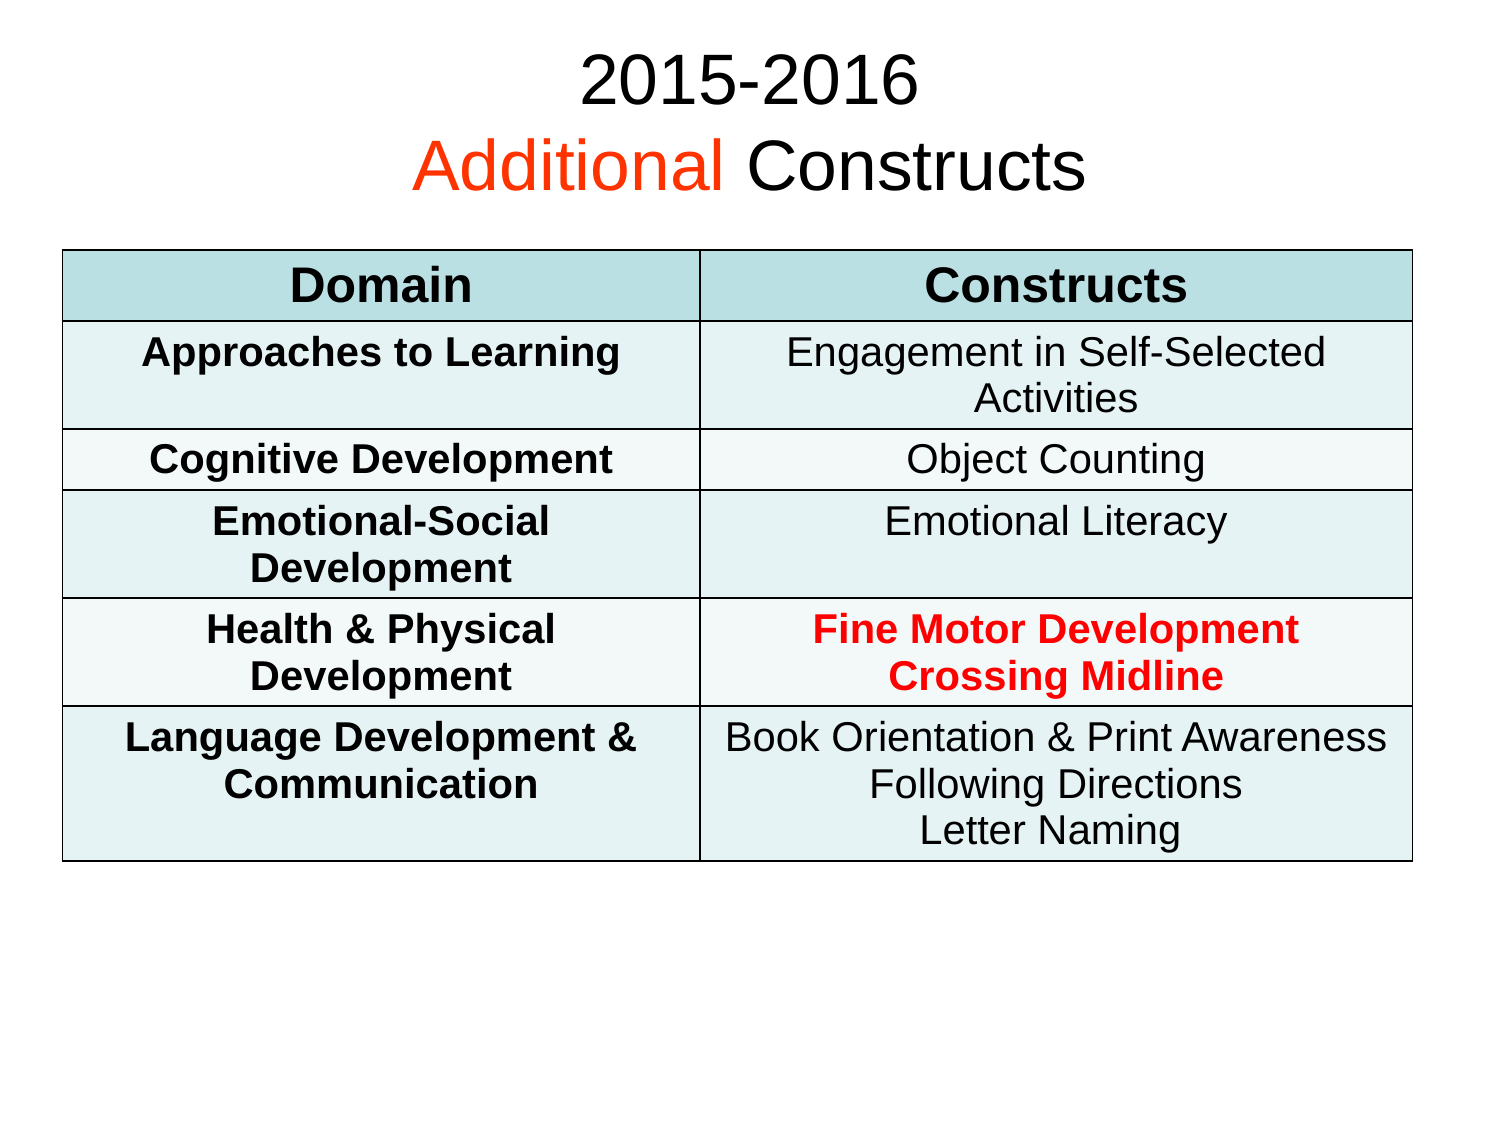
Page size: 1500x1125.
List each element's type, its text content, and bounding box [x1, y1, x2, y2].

table_cell Fine Motor Development Crossing Midline [701, 599, 1412, 705]
title 2015-2016 Additional Constructs [75, 24, 1425, 213]
table_cell Emotional-Social Development [63, 491, 699, 597]
table_cell Cognitive Development [63, 430, 699, 489]
table_cell Book Orientation & Print Awareness Following Directions Letter Naming [701, 707, 1412, 860]
table_cell Emotional Literacy [701, 491, 1412, 597]
table_cell Language Development & Communication [63, 707, 699, 860]
table_cell Health & Physical Development [63, 599, 699, 705]
table_header Domain [63, 251, 699, 320]
table_cell Engagement in Self-Selected Activities [701, 322, 1412, 428]
table_cell Approaches to Learning [63, 322, 699, 428]
table_cell Object Counting [701, 430, 1412, 489]
table_header Constructs [701, 251, 1412, 320]
